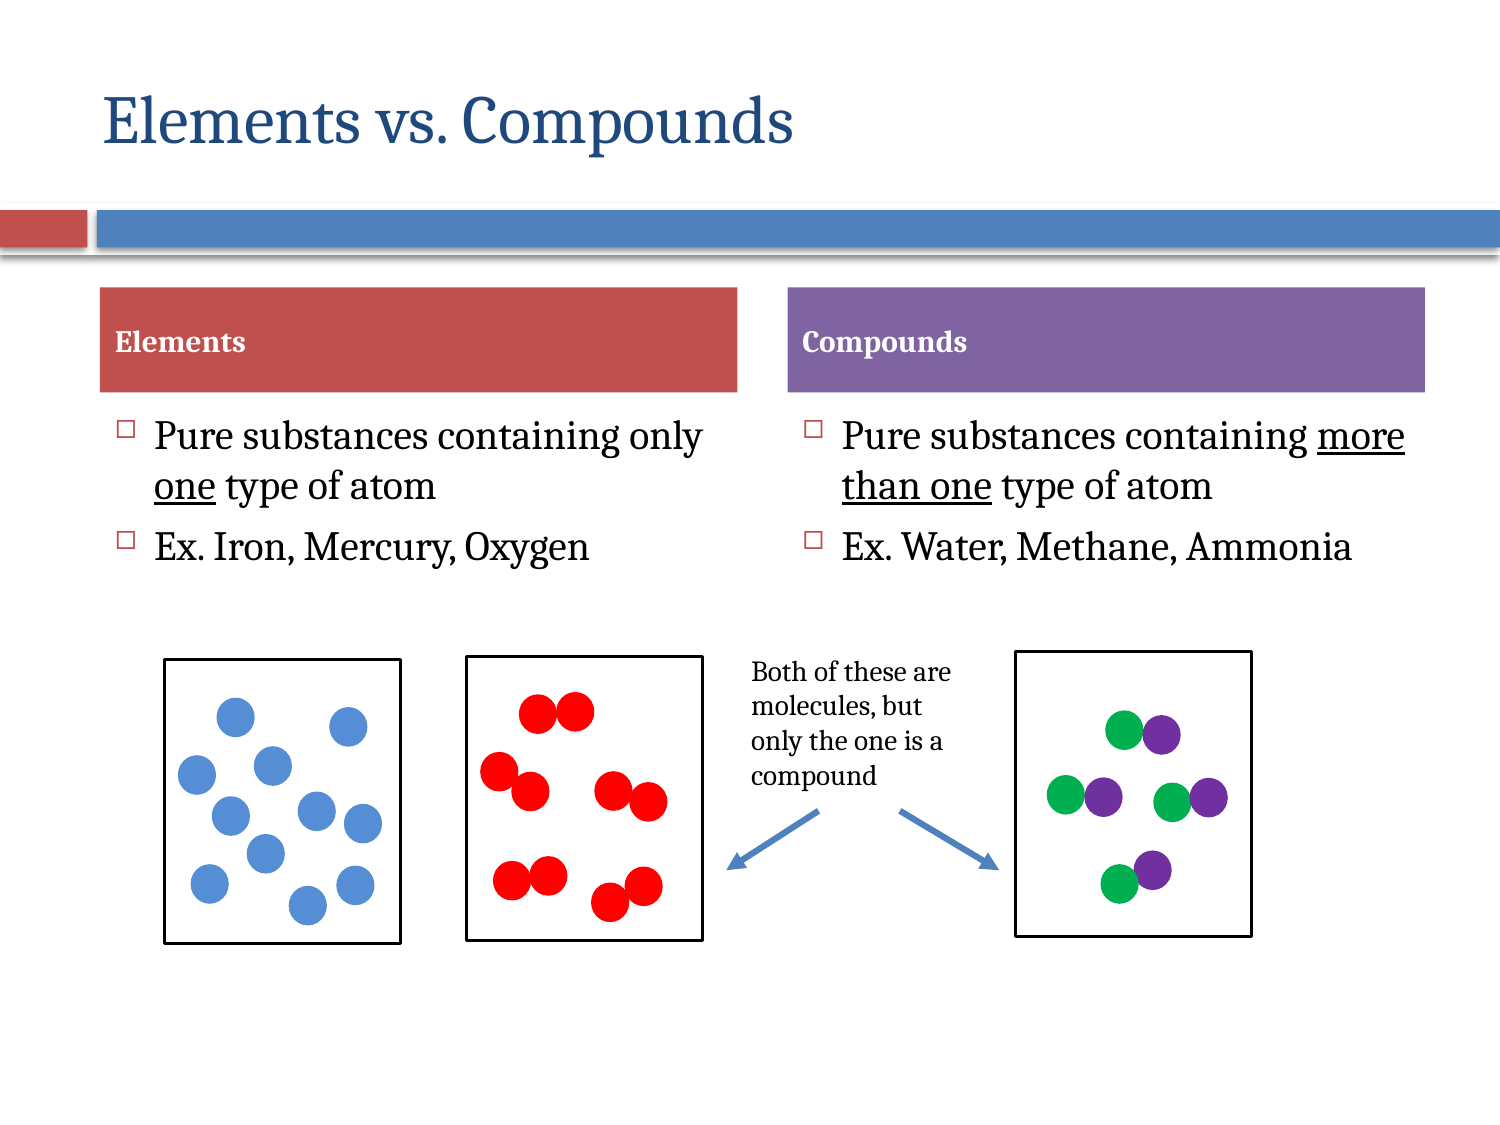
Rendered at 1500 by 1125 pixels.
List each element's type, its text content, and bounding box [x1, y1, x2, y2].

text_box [899, 810, 1000, 871]
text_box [163, 659, 401, 945]
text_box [466, 655, 704, 941]
list Compounds [787, 287, 1425, 393]
list Elements [99, 287, 738, 393]
title Elements vs. Compounds [87, 44, 1425, 188]
text_box Both of these are molecules, but only the one is a compound [736, 644, 988, 799]
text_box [725, 810, 819, 871]
list Pure substances containing only one type of atom Ex. Iron, Mercury, Oxygen [99, 399, 738, 988]
list Pure substances containing more than one type of atom Ex. Water, Methane, Ammonia [787, 399, 1425, 988]
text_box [1015, 651, 1253, 937]
